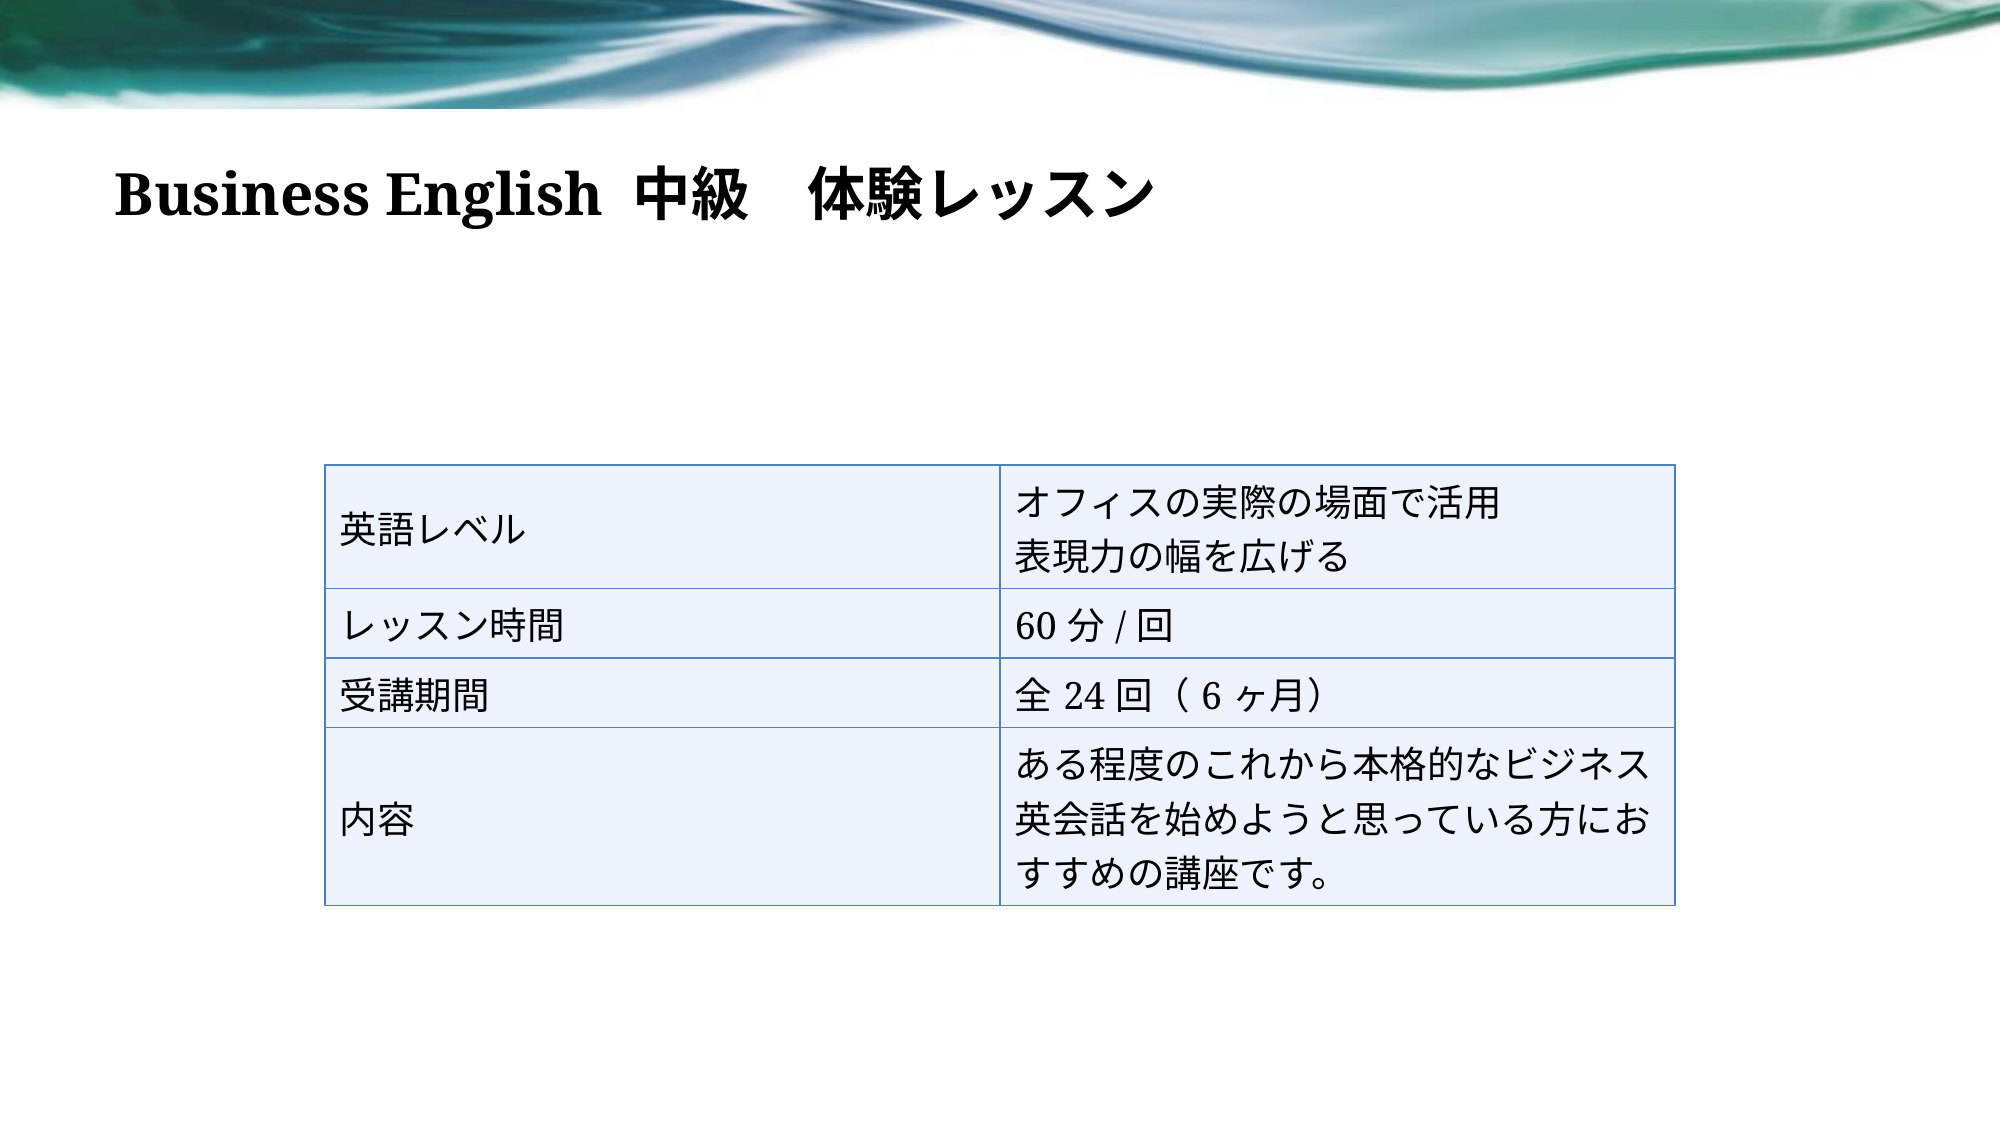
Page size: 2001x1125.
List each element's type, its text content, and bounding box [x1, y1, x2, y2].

table_header オフィスの実際の場面で活用 表現力の幅を広げる [1001, 466, 1674, 588]
title Business English 中級 体験レッスン [99, 149, 1900, 300]
table_cell 内容 [326, 728, 999, 905]
table_cell 全24回（6ヶ月） [1001, 659, 1674, 727]
table_cell ある程度のこれから本格的なビジネス英会話を始めようと思っている方におすすめの講座です。 [1001, 728, 1674, 905]
table_cell 60分/回 [1001, 589, 1674, 657]
table_cell レッスン時間 [326, 589, 999, 657]
table_header 英語レベル [326, 466, 999, 588]
table_cell 受講期間 [326, 659, 999, 727]
picture [0, 0, 2000, 109]
